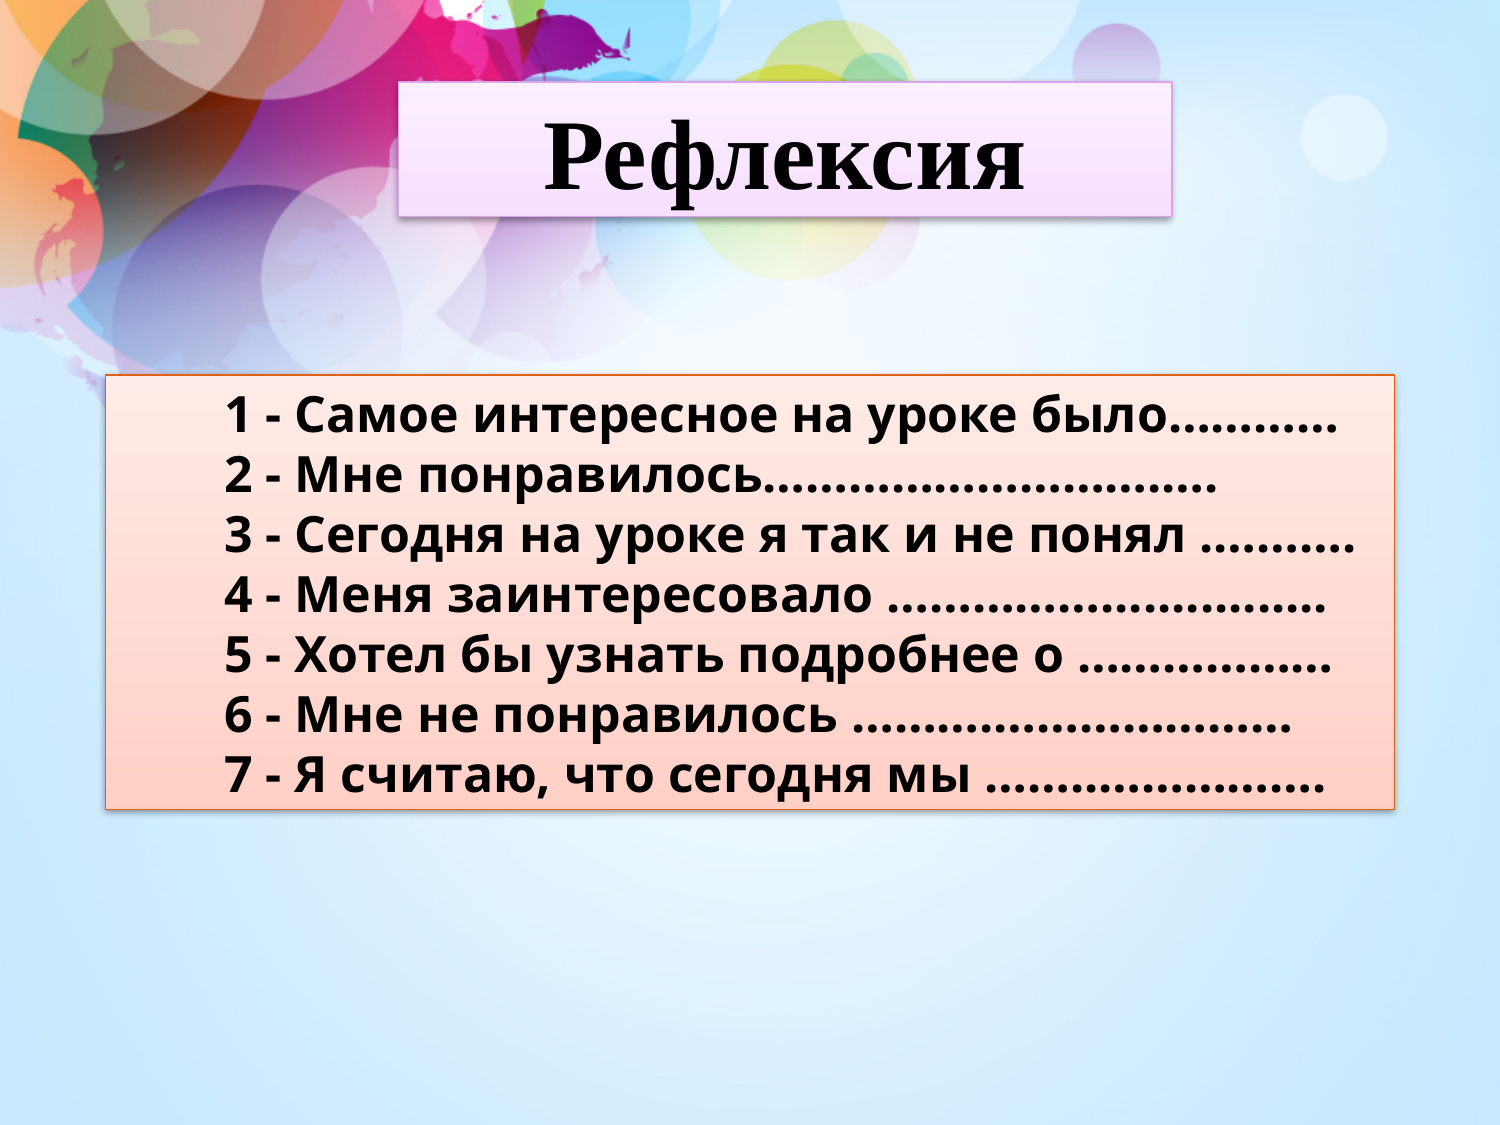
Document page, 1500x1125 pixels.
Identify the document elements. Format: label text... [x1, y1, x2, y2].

picture [0, 0, 1500, 1125]
text_box 1 - Самое интересное на уроке было………… 2 - Мне понравилось……………………….…. 3 - Сегодня на уроке я так и не понял .………. 4 - Меня заинтересовало ……………................ 5 - Хотел бы узнать подробнее о ……………… 6 - Мне не понравилось ……….………………… 7 - Я считаю, что сегодня мы ……..……………. [105, 374, 1395, 810]
text_box Рефлексия [398, 81, 1173, 217]
